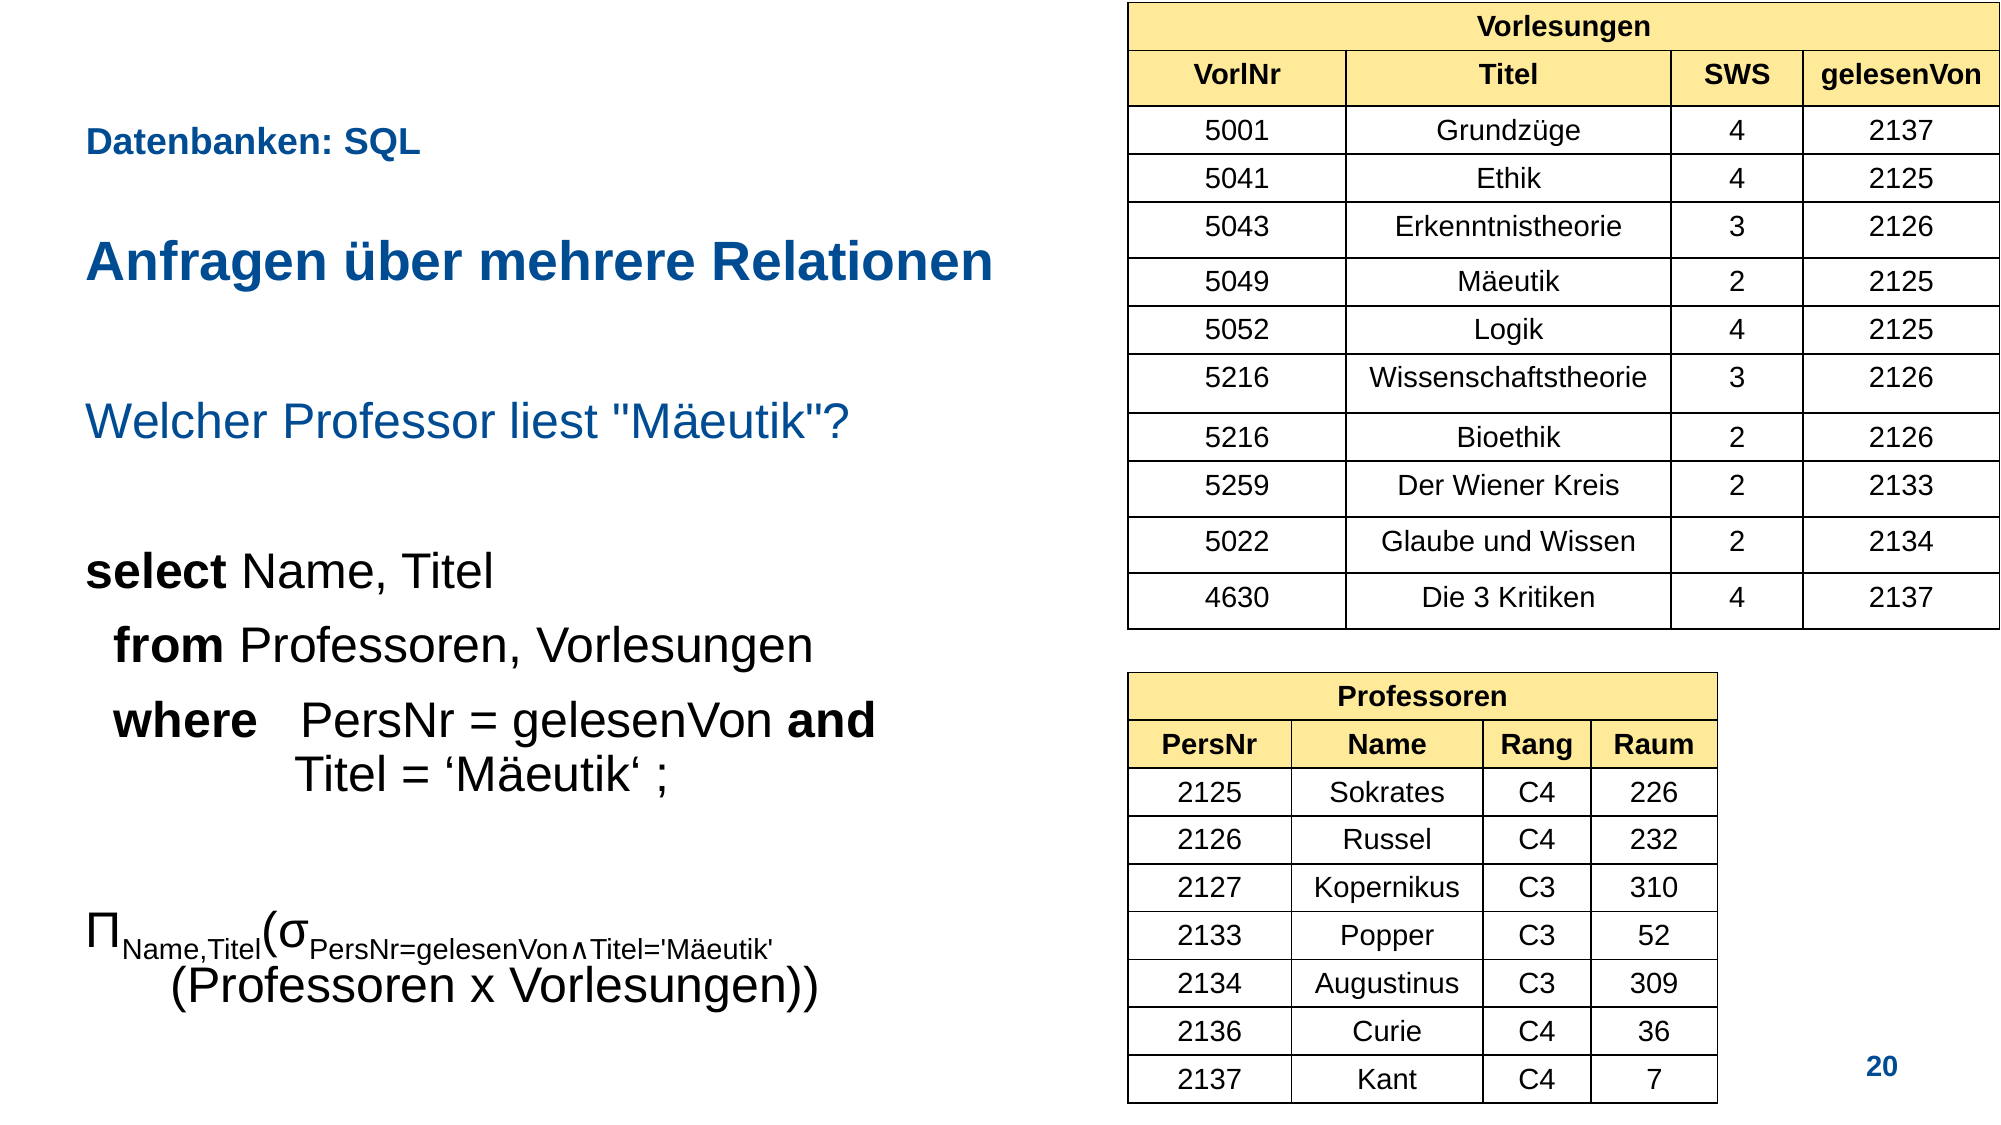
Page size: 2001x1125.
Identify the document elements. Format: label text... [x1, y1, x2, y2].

table_cell Erkenntnistheorie [1347, 203, 1670, 257]
table_cell C4 [1484, 1056, 1590, 1102]
table_cell 3 [1672, 355, 1802, 412]
table_cell 232 [1592, 817, 1717, 863]
table_cell 2 [1672, 462, 1802, 516]
table_header Professoren [1129, 673, 1717, 719]
table_cell Sokrates [1292, 769, 1482, 815]
table_cell 226 [1592, 769, 1717, 815]
table_cell 2125 [1129, 769, 1291, 815]
table_header Vorlesungen [1129, 3, 1999, 50]
table_cell Glaube und Wissen [1347, 518, 1670, 572]
table_cell 5043 [1129, 203, 1345, 257]
table_cell C3 [1484, 960, 1590, 1006]
table_cell PersNr [1129, 721, 1291, 767]
table_cell Russel [1292, 817, 1482, 863]
table_cell 2125 [1804, 259, 1999, 305]
table_cell 3 [1672, 203, 1802, 257]
table_cell 4630 [1129, 574, 1345, 628]
table_cell 310 [1592, 865, 1717, 911]
table_cell Curie [1292, 1008, 1482, 1054]
table_cell Titel [1347, 51, 1670, 105]
table_cell 2136 [1129, 1008, 1291, 1054]
table_cell Popper [1292, 912, 1482, 959]
table_cell 4 [1672, 307, 1802, 353]
table_cell 5049 [1129, 259, 1345, 305]
table_cell 2125 [1804, 155, 1999, 201]
table_cell C3 [1484, 865, 1590, 911]
table_cell 5052 [1129, 307, 1345, 353]
table_cell 5001 [1129, 107, 1345, 153]
table_cell 52 [1592, 912, 1717, 959]
table_cell 4 [1672, 155, 1802, 201]
table_cell Mäeutik [1347, 259, 1670, 305]
table_cell Logik [1347, 307, 1670, 353]
table_cell 2134 [1804, 518, 1999, 572]
table_cell 2126 [1804, 414, 1999, 460]
table_cell Kant [1292, 1056, 1482, 1102]
table_cell Der Wiener Kreis [1347, 462, 1670, 516]
table_cell Raum [1592, 721, 1717, 767]
table_cell Rang [1484, 721, 1590, 767]
table_cell 2133 [1129, 912, 1291, 959]
table_cell 2133 [1804, 462, 1999, 516]
table_cell 5041 [1129, 155, 1345, 201]
table_cell Augustinus [1292, 960, 1482, 1006]
table_cell SWS [1672, 51, 1802, 105]
table_cell 309 [1592, 960, 1717, 1006]
table_cell 2134 [1129, 960, 1291, 1006]
table_cell 7 [1592, 1056, 1717, 1102]
table_cell 2137 [1804, 107, 1999, 153]
table_cell 2127 [1129, 865, 1291, 911]
list Welcher Professor liest "Mäeutik"? select Name, Titel from Professoren, Vorlesungen where PersNr = gelesenVon and Titel = ‘Mäeutik‘ ; ΠName,Titel(σPersNr=gelesenVon∧Titel='Mäeutik' (Professoren x Vorlesungen)) [85, 387, 1000, 1040]
table_cell 4 [1672, 574, 1802, 628]
table_cell 5022 [1129, 518, 1345, 572]
table_cell C4 [1484, 817, 1590, 863]
table_cell 2 [1672, 518, 1802, 572]
table_cell 2 [1672, 414, 1802, 460]
table_cell 2125 [1804, 307, 1999, 353]
table_cell 2126 [1804, 355, 1999, 412]
table_cell 2126 [1804, 203, 1999, 257]
table_cell 2137 [1129, 1056, 1291, 1102]
slide_number 20 [1718, 1039, 1914, 1081]
table_cell VorlNr [1129, 51, 1345, 105]
table_cell 5216 [1129, 355, 1345, 412]
table_cell C4 [1484, 1008, 1590, 1054]
table_cell Wissenschaftstheorie [1347, 355, 1670, 412]
table_cell Die 3 Kritiken [1347, 574, 1670, 628]
list Datenbanken: SQL [85, 121, 1127, 163]
table_cell Grundzüge [1347, 107, 1670, 153]
table_cell Name [1292, 721, 1482, 767]
table_cell C3 [1484, 912, 1590, 959]
table_cell C4 [1484, 769, 1590, 815]
table_cell Kopernikus [1292, 865, 1482, 911]
list Anfragen über mehrere Relationen [85, 225, 1127, 301]
table_cell Ethik [1347, 155, 1670, 201]
table_cell Bioethik [1347, 414, 1670, 460]
table_cell 5216 [1129, 414, 1345, 460]
table_cell 2126 [1129, 817, 1291, 863]
table_cell 2 [1672, 259, 1802, 305]
table_cell 36 [1592, 1008, 1717, 1054]
table_cell 2137 [1804, 574, 1999, 628]
table_cell gelesenVon [1804, 51, 1999, 105]
table_cell 5259 [1129, 462, 1345, 516]
table_cell 4 [1672, 107, 1802, 153]
